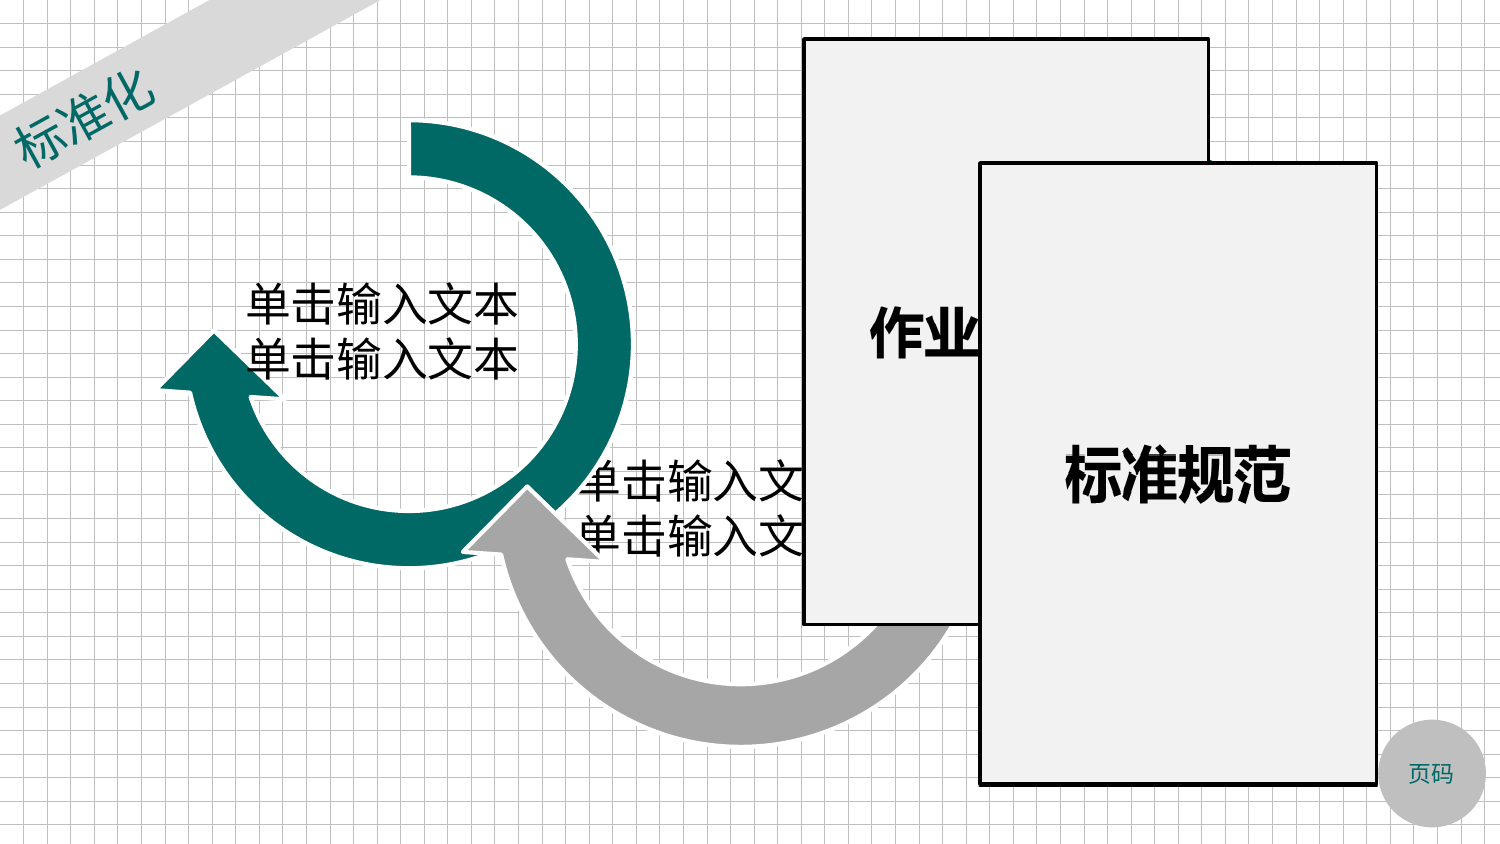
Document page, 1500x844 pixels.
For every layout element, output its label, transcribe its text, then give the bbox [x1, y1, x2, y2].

text_box 页码 [1379, 717, 1489, 830]
text_box [311, 207, 475, 268]
text_box [460, 484, 950, 749]
picture [802, 36, 1378, 787]
text_box 单击输入文本单击输入文本 [230, 268, 567, 393]
text_box 标准化 [0, 0, 385, 213]
text_box [651, 370, 815, 698]
text_box [153, 118, 636, 571]
text_box [311, 393, 475, 535]
text_box 单击输入文本单击输入文本 [561, 445, 651, 571]
